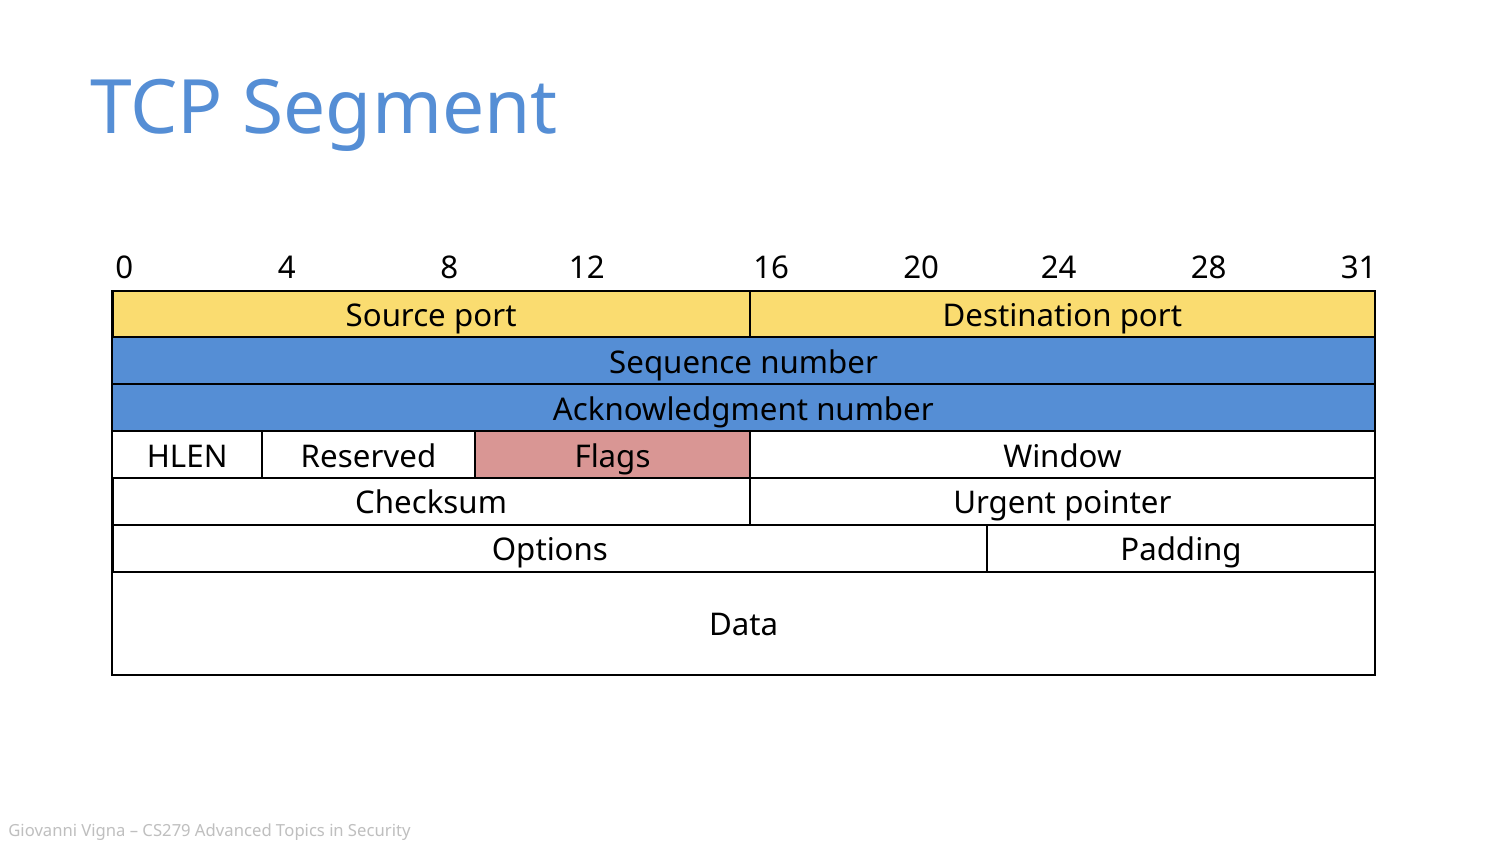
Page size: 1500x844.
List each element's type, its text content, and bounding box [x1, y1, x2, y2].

text_box 16 [739, 240, 803, 292]
text_box Destination port [750, 290, 1375, 338]
text_box Urgent pointer [750, 478, 1375, 525]
text_box 31 [1327, 240, 1391, 292]
text_box Options [112, 524, 987, 571]
text_box HLEN [112, 431, 262, 478]
text_box 12 [555, 240, 619, 290]
text_box 28 [1177, 240, 1241, 292]
text_box 20 [889, 240, 953, 292]
text_box Source port [112, 290, 750, 338]
text_box Reserved [262, 431, 475, 479]
text_box Sequence number [112, 338, 1375, 385]
text_box Flags [475, 431, 750, 479]
text_box 0 [102, 240, 147, 292]
text_box Padding [987, 525, 1375, 571]
text_box 24 [1027, 240, 1091, 292]
text_box Checksum [112, 478, 750, 524]
text_box Window [750, 431, 1375, 478]
text_box Acknowledgment number [112, 385, 1375, 431]
text_box 8 [427, 240, 472, 290]
text_box 4 [264, 240, 310, 290]
title TCP Segment [75, 33, 1425, 175]
text_box Data [112, 571, 1375, 675]
